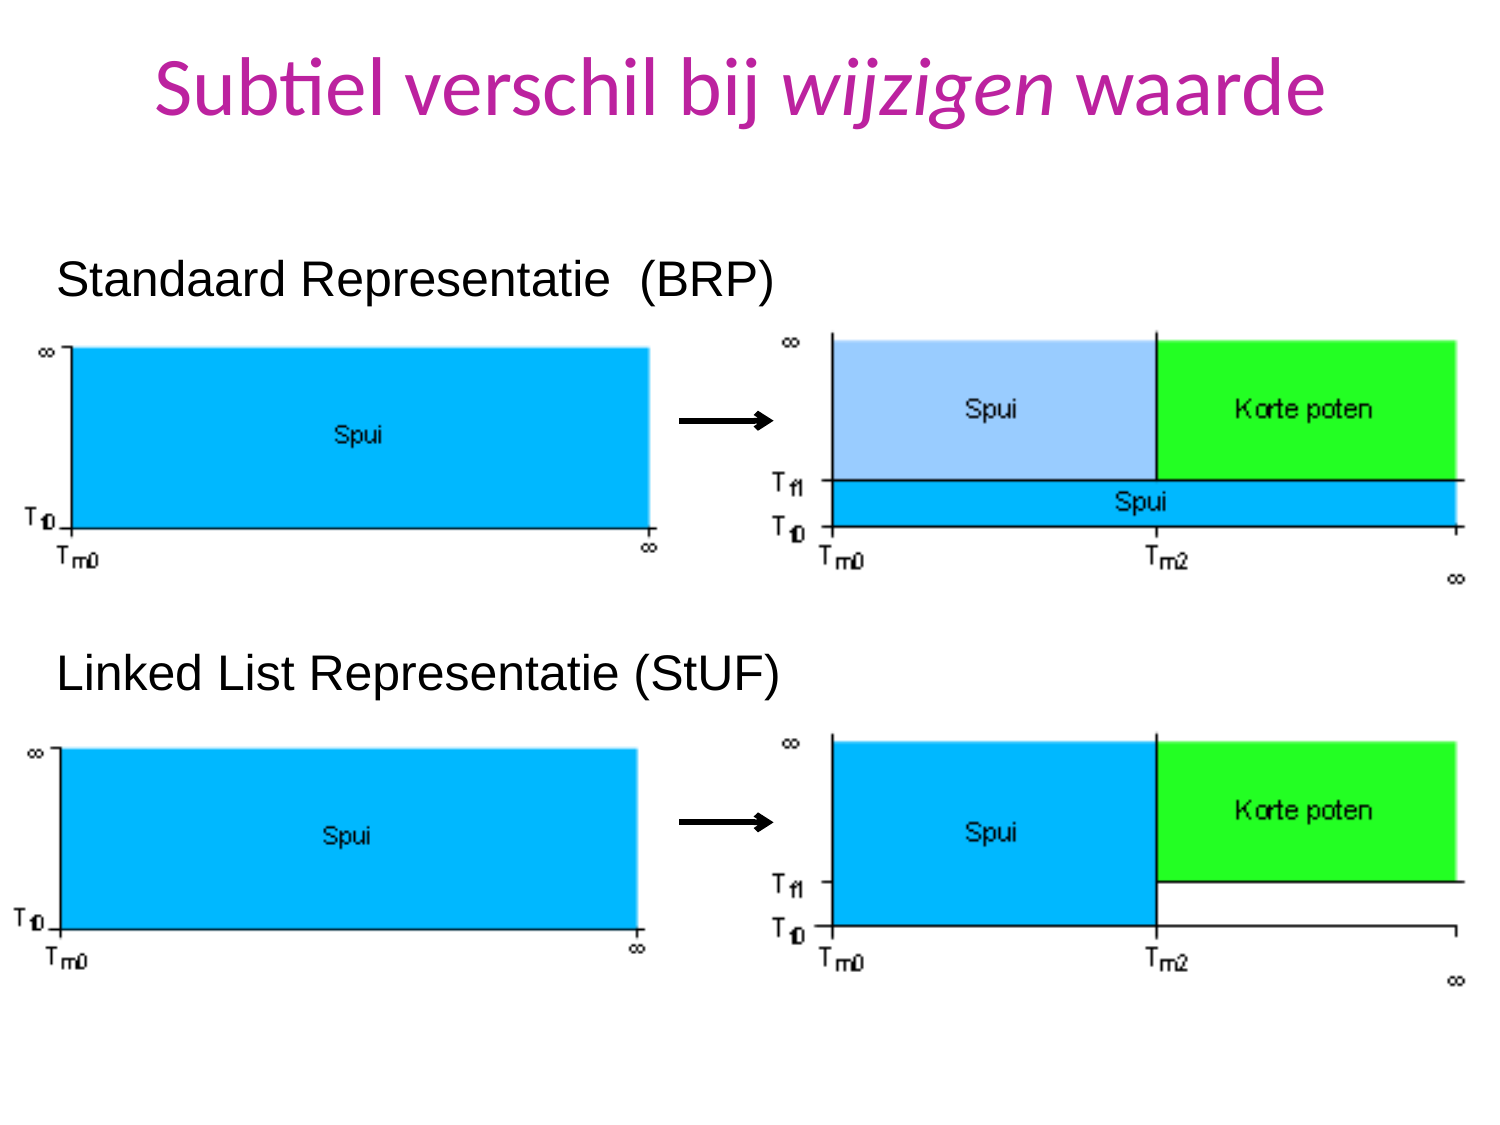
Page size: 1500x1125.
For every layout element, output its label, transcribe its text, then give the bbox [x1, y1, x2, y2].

picture [5, 325, 685, 587]
title Subtiel verschil bij wijzigen waarde [74, 79, 1426, 185]
picture [751, 715, 1495, 1016]
text_box Standaard Representatie (BRP) [41, 238, 889, 314]
picture [751, 314, 1495, 615]
picture [0, 727, 673, 988]
text_box Linked List Representatie (StUF) [41, 633, 904, 709]
